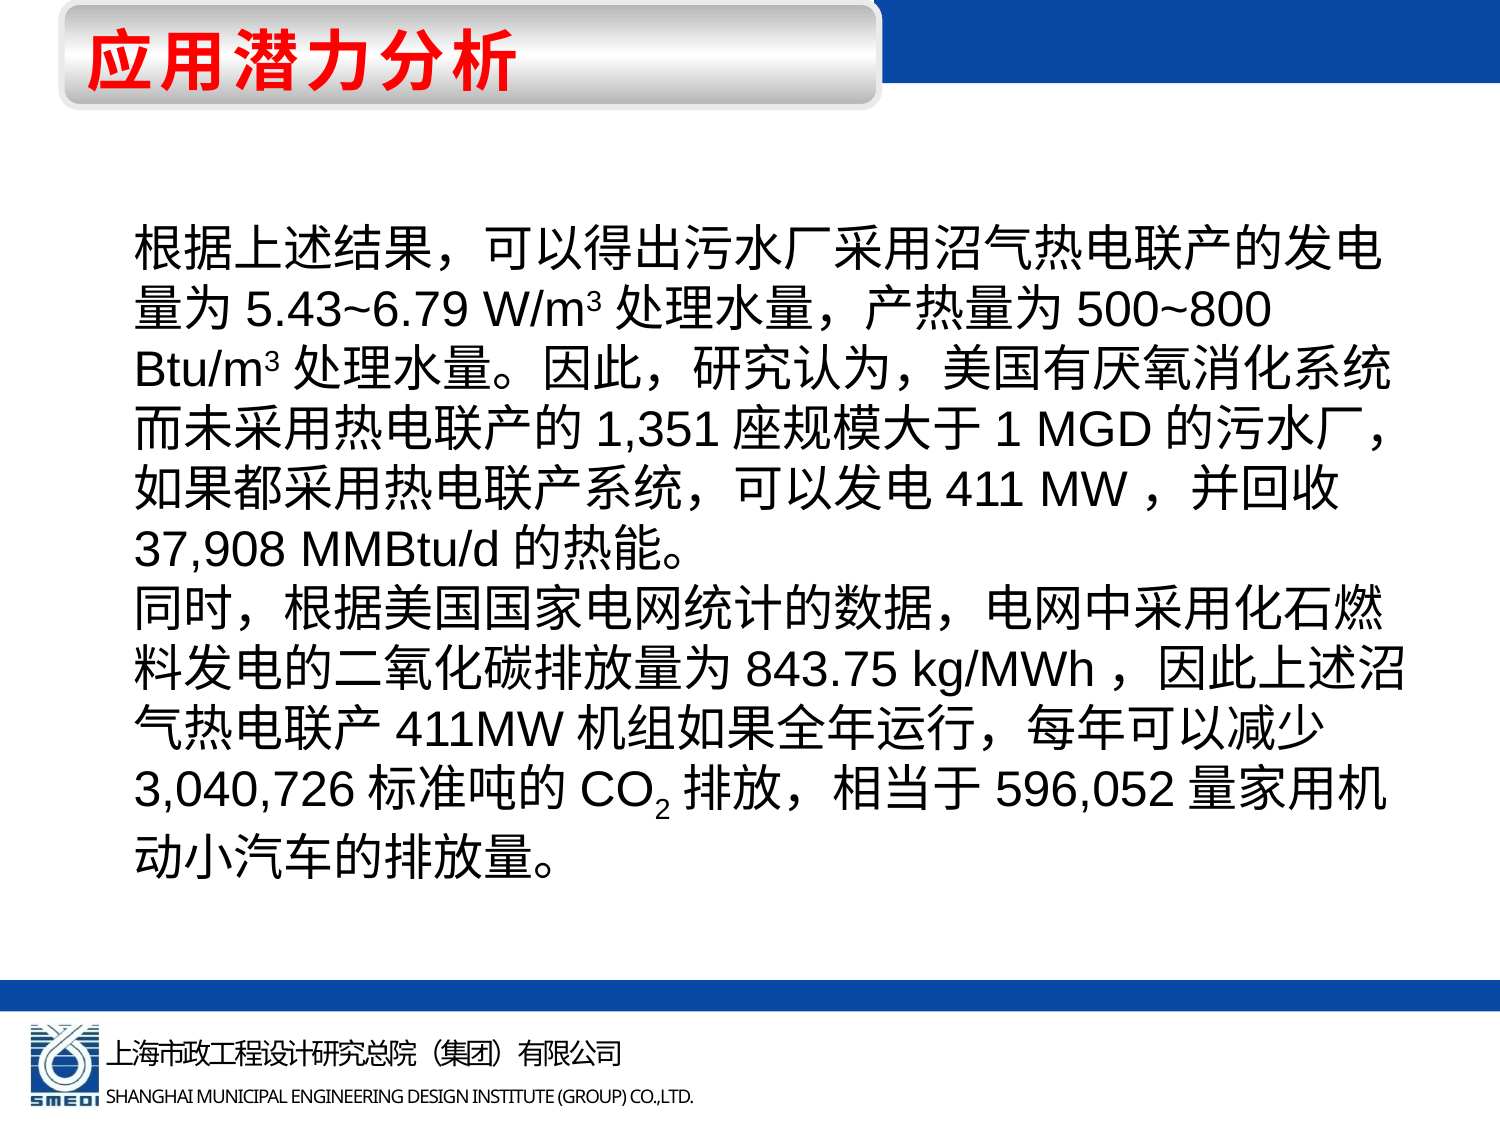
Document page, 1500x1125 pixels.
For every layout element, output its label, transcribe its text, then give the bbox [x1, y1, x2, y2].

text_box [61, 1, 877, 106]
picture [30, 1023, 100, 1108]
text_box 应用潜力分析 [72, 11, 896, 106]
text_box 根据上述结果，可以得出污水厂采用沼气热电联产的发电量为5.43~6.79 W/m3处理水量，产热量为500~800 Btu/m3处理水量。因此，研究认为，美国有厌氧消化系统而未采用热电联产的1,351座规模大于1 MGD的污水厂，如果都采用热电联产系统，可以发电411 MW，并回收37,908 MMBtu/d的热能。 同时，根据美国国家电网统计的数据，电网中采用化石燃料发电的二氧化碳排放量为843.75 kg/MWh，因此上述沼气热电联产411MW机组如果全年运行，每年可以减少3,040,726标准吨的CO2排放，相当于596,052量家用机动小汽车的排放量。 [118, 209, 1439, 893]
